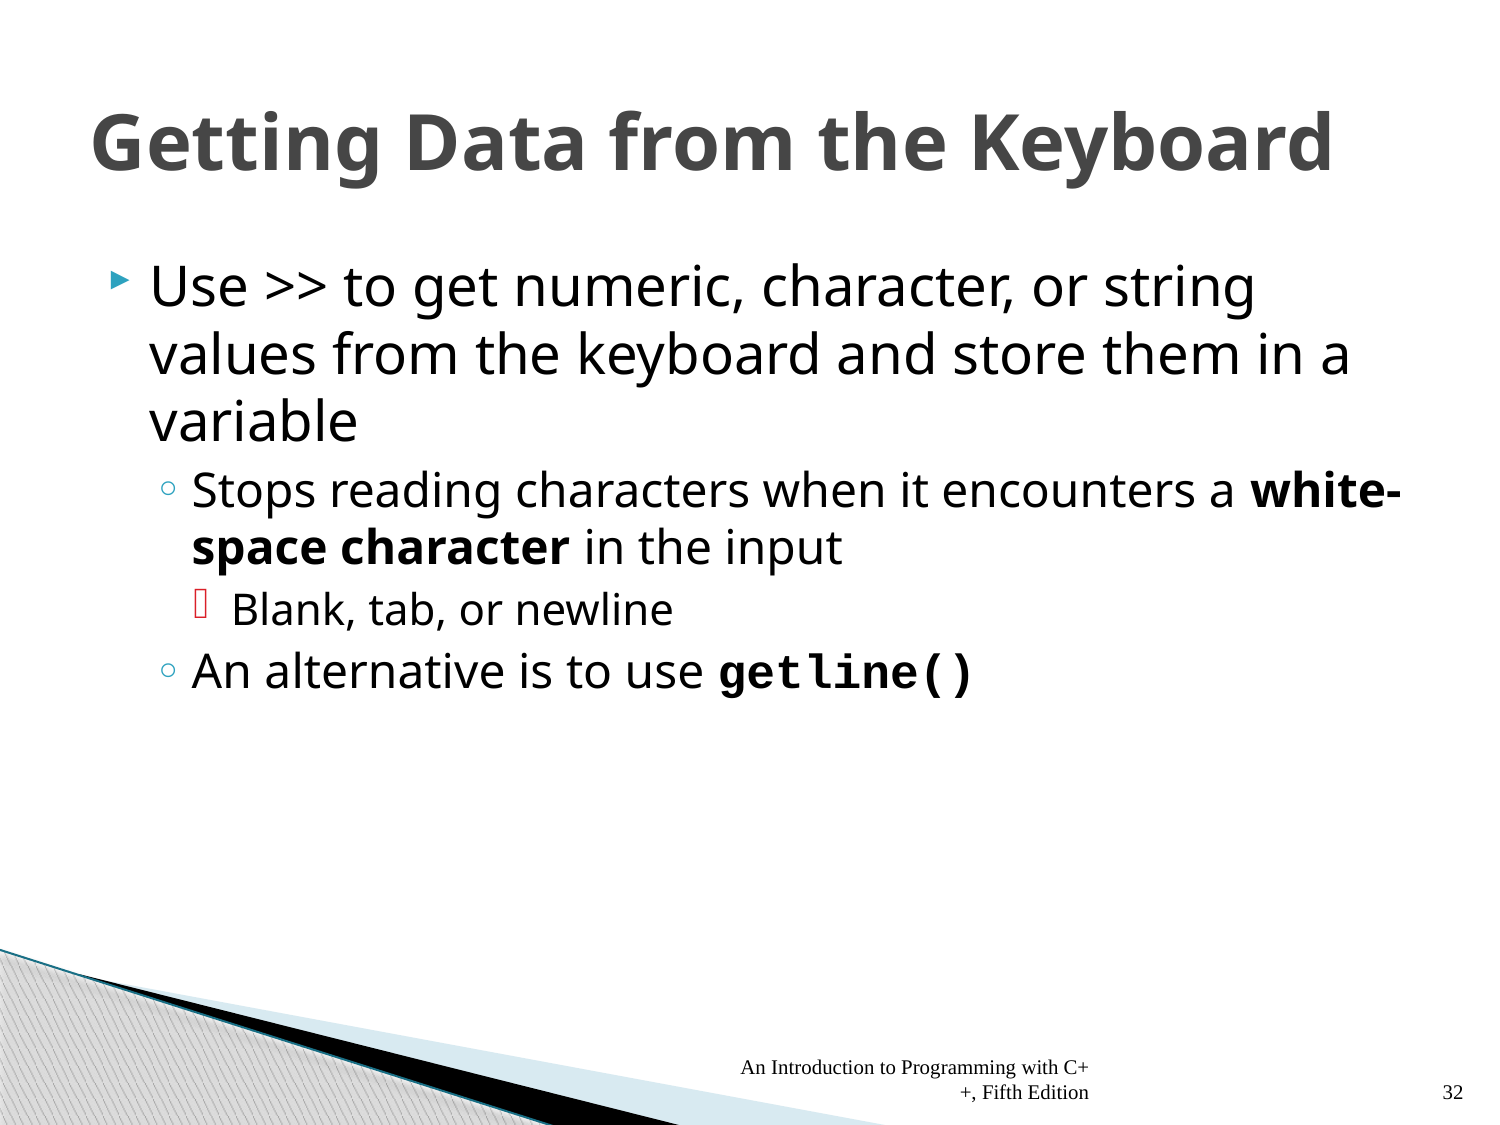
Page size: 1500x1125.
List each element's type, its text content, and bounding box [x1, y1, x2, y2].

footer An Introduction to Programming with C++, Fifth Edition [718, 1051, 1105, 1112]
list Use >> to get numeric, character, or string values from the keyboard and store them in a variable Stops reading characters when it encounters a white-space character in the input Blank, tab, or newline An alternative is to use getline() [75, 243, 1425, 986]
title Getting Data from the Keyboard [75, 45, 1425, 233]
slide_number 32 [1418, 1051, 1479, 1112]
